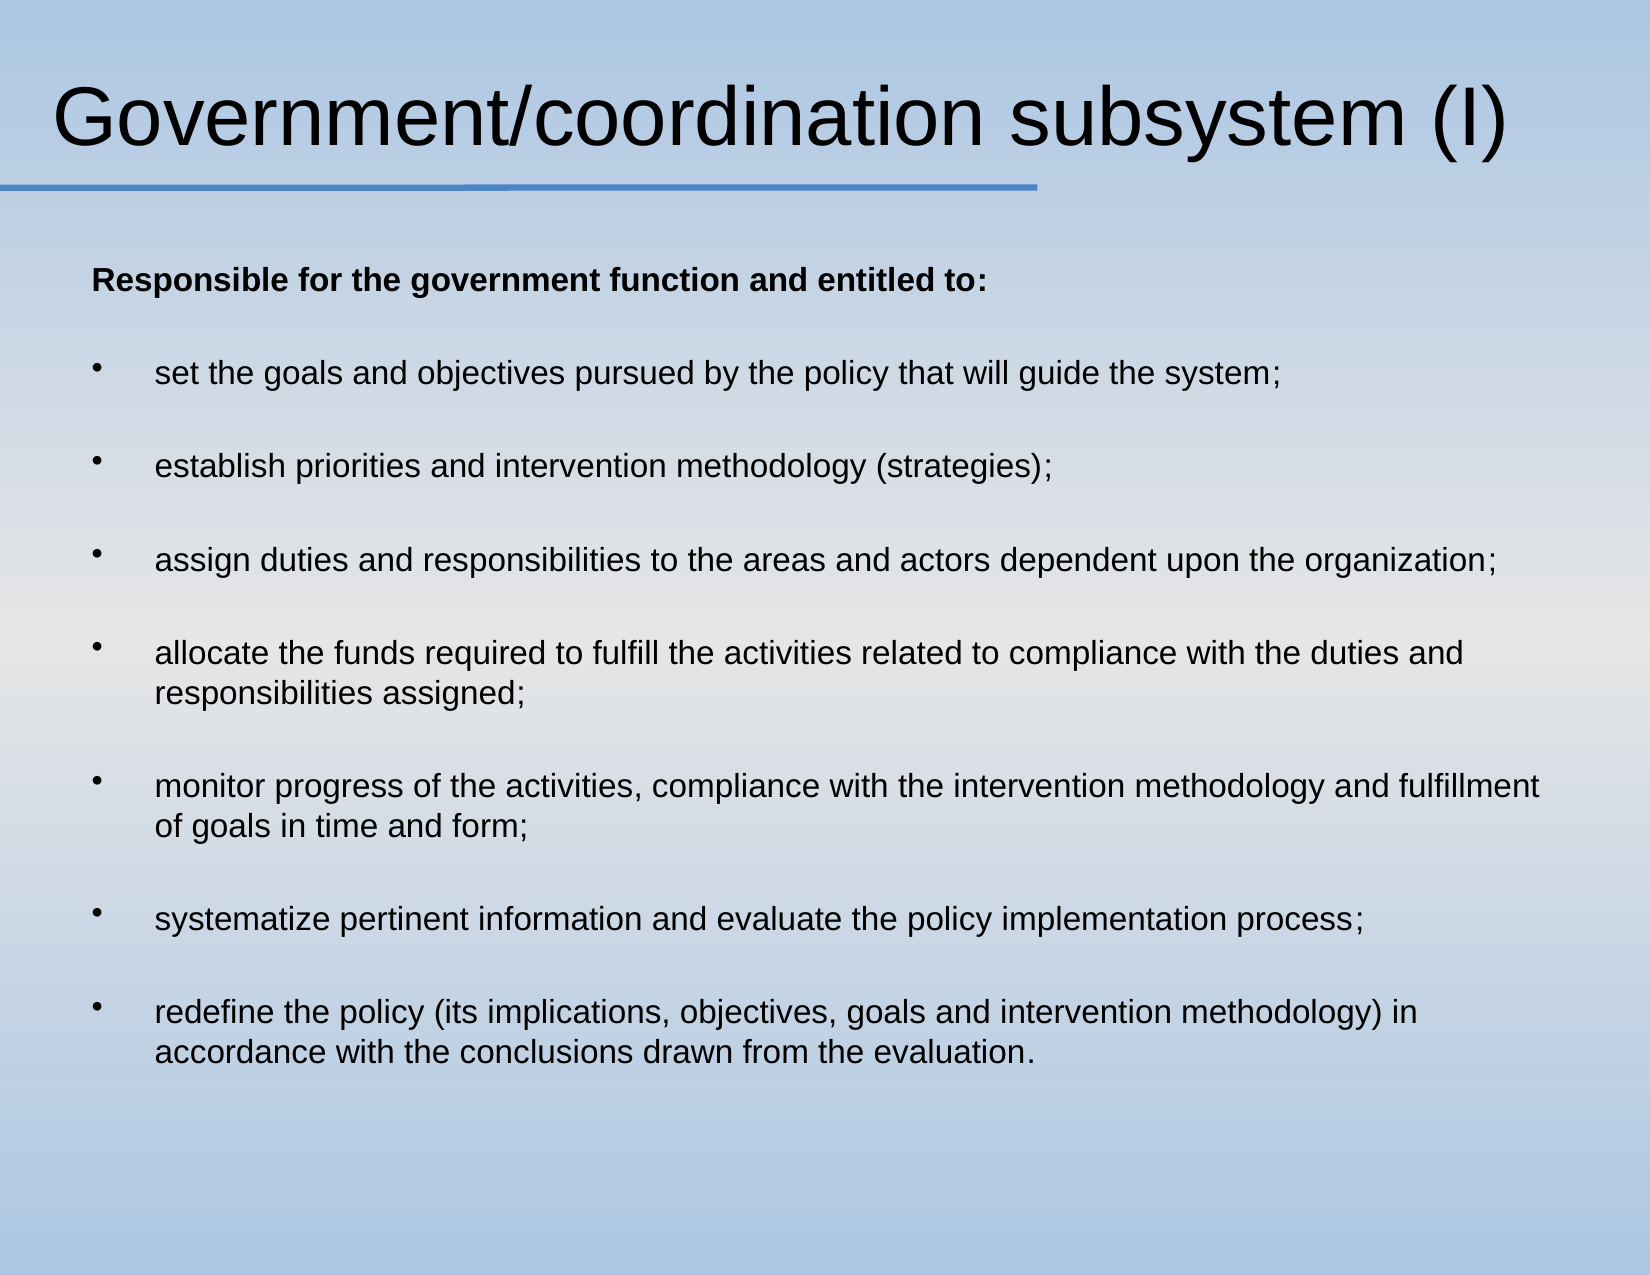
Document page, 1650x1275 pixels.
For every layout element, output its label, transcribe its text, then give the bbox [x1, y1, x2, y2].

list Responsible for the government function and entitled to: set the goals and objectives pursued by the policy that will guide the system; establish priorities and intervention methodology (strategies); assign duties and responsibilities to the areas and actors dependent upon the organization; allocate the funds required to fulfill the activities related to compliance with the duties and responsibilities assigned; monitor progress of the activities, compliance with the intervention methodology and fulfillment of goals in time and form; systematize pertinent information and evaluate the policy implementation process; redefine the policy (its implications, objectives, goals and intervention methodology) in accordance with the conclusions drawn from the evaluation. [74, 249, 1568, 1140]
title Government/coordination subsystem (I) [0, 37, 1613, 188]
